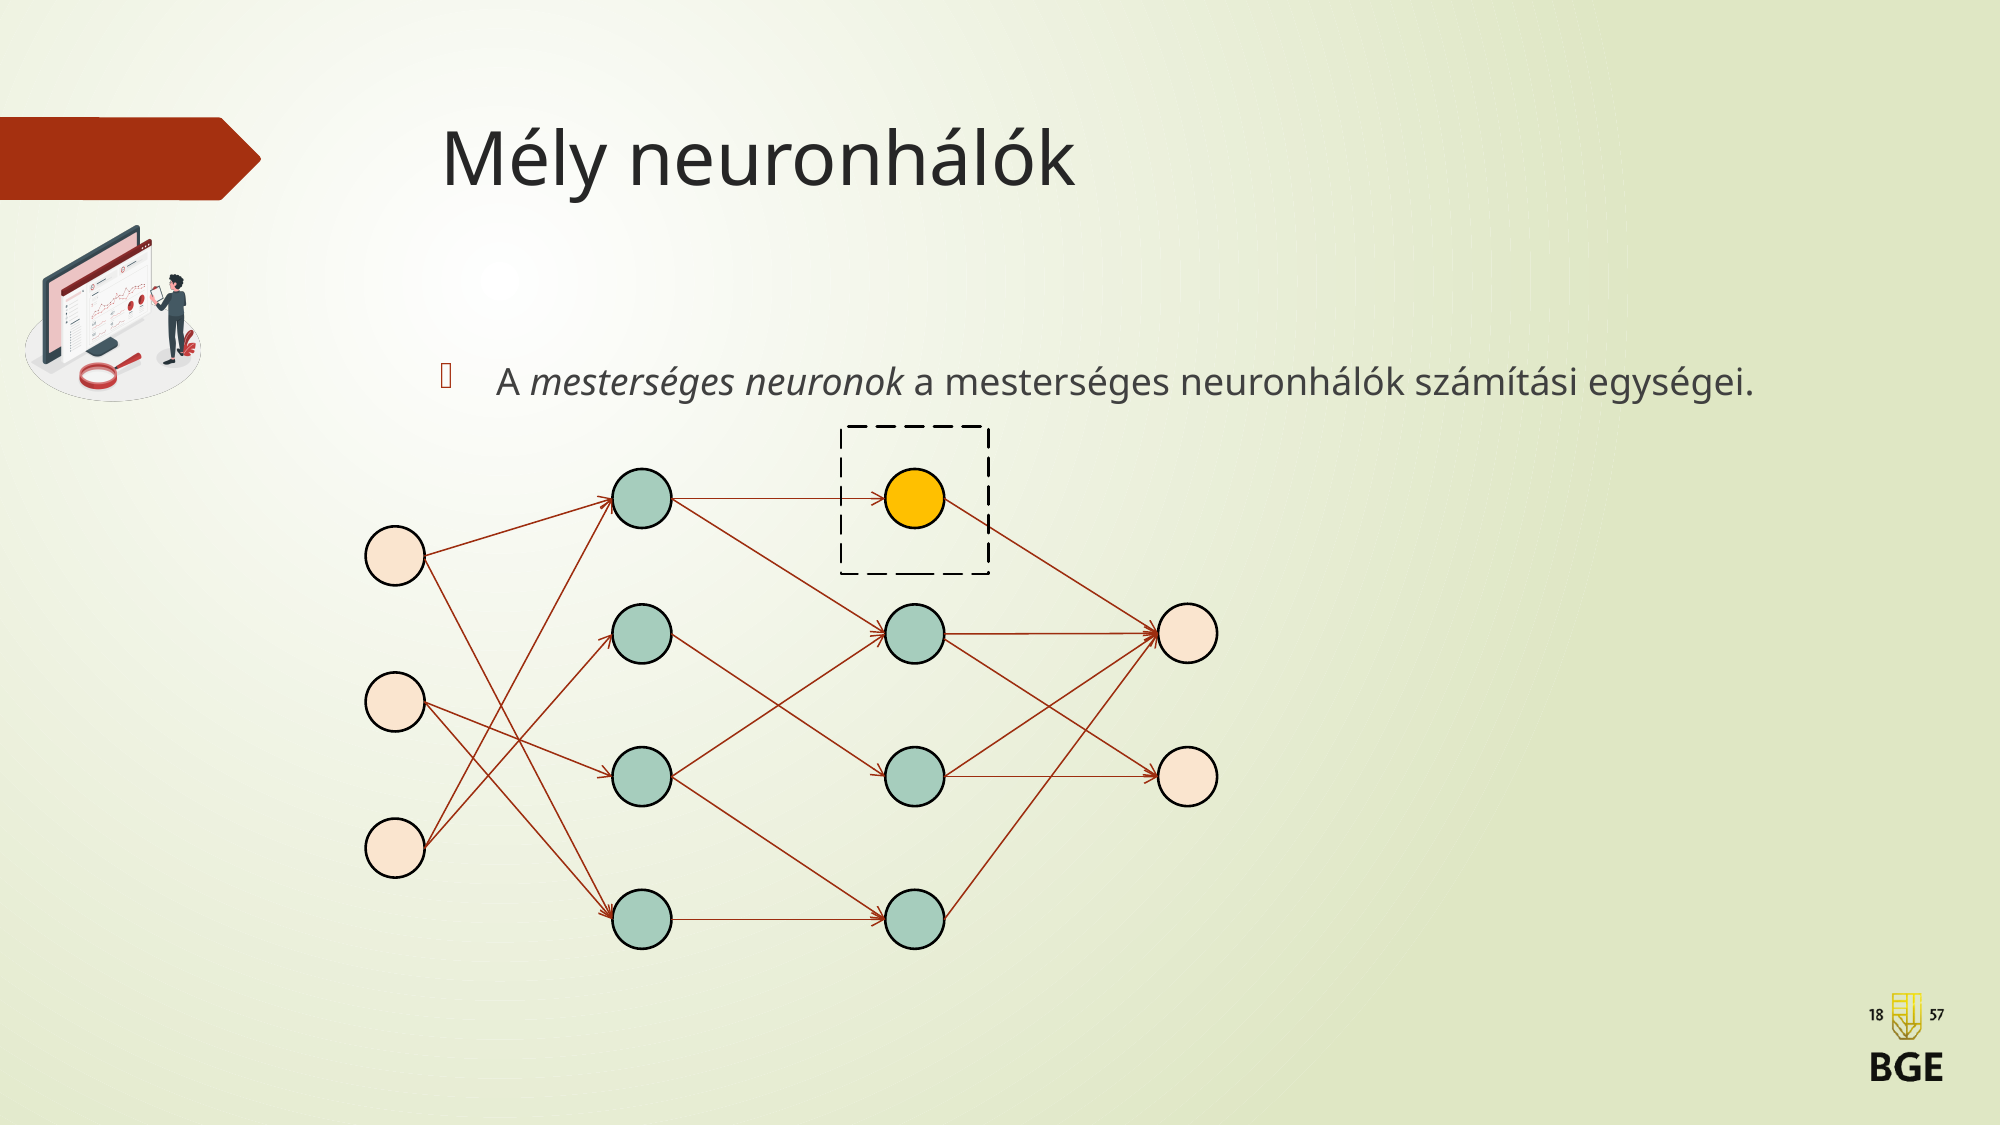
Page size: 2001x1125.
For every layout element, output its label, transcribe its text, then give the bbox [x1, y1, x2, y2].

list A mesterséges neuronok a mesterséges neuronhálók számítási egységei. [424, 350, 1888, 628]
picture [1853, 984, 1958, 1090]
title Mély neuronhálók [425, 102, 1888, 313]
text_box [365, 426, 1218, 950]
picture [17, 217, 208, 408]
